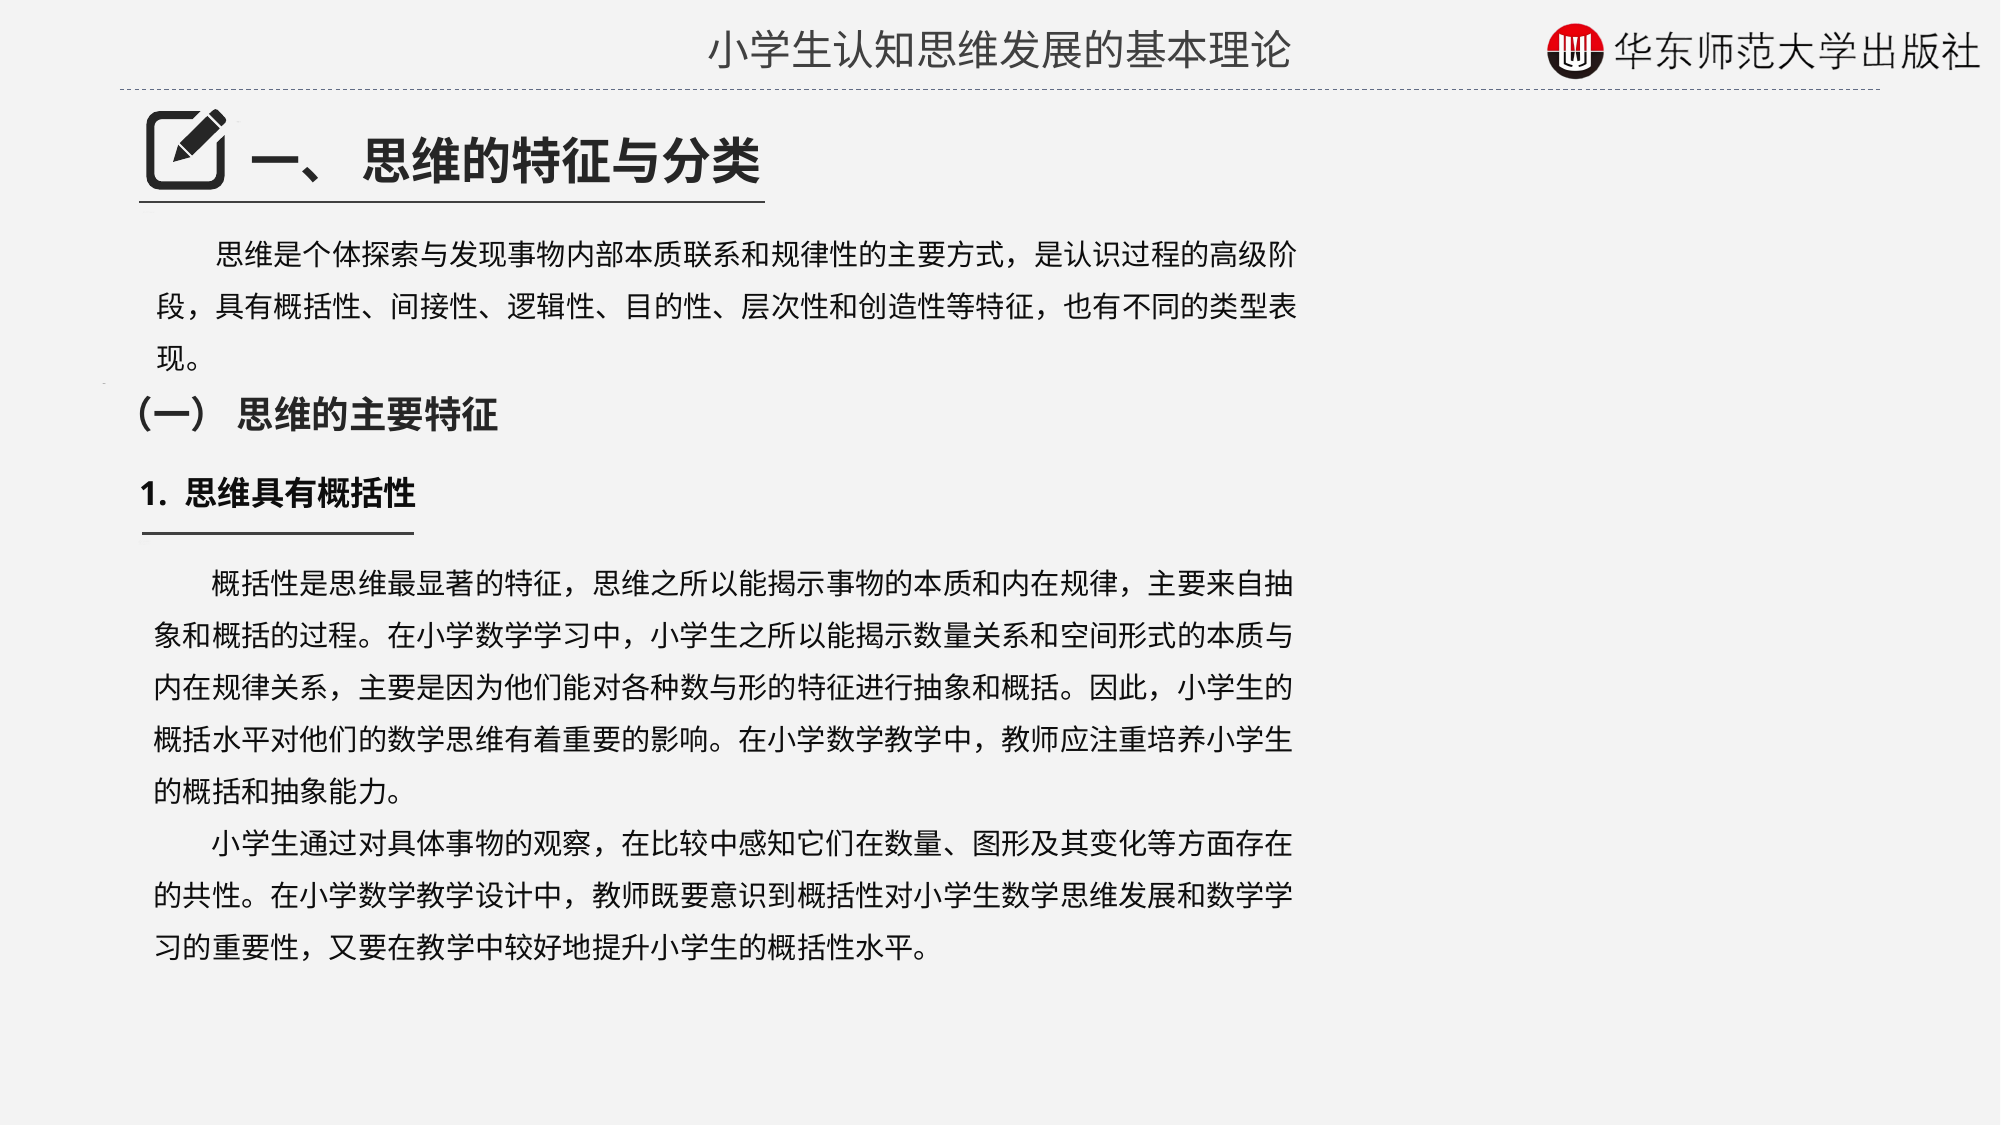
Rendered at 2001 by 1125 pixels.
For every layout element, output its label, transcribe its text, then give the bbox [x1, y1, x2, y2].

text_box 概括性是思维最显著的特征，思维之所以能揭示事物的本质和内在规律，主要来自抽象和概括的过程。在小学数学学习中，小学生之所以能揭示数量关系和空间形式的本质与内在规律关系，主要是因为他们能对各种数与形的特征进行抽象和概括。因此，小学生的概括水平对他们的数学思维有着重要的影响。在小学数学教学中，教师应注重培养小学生的概括和抽象能力。 小学生通过对具体事物的观察，在比较中感知它们在数量、图形及其变化等方面存在的共性。在小学数学教学设计中，教师既要意识到概括性对小学生数学思维发展和数学学习的重要性，又要在教学中较好地提升小学生的概括性水平。 [138, 540, 1320, 972]
text_box 小学生认知思维发展的基本理论 [680, 23, 1320, 74]
text_box 1. 思维具有概括性 [124, 465, 807, 520]
text_box 一、 思维的特征与分类 [235, 121, 940, 197]
text_box [146, 111, 225, 190]
text_box （一） 思维的主要特征 [101, 383, 692, 444]
text_box 思维是个体探索与发现事物内部本质联系和规律性的主要方式，是认识过程的高级阶段，具有概括性、间接性、逻辑性、目的性、层次性和创造性等特征，也有不同的类型表现。 [142, 212, 1320, 383]
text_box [1536, 13, 1989, 83]
text_box [208, 109, 227, 127]
